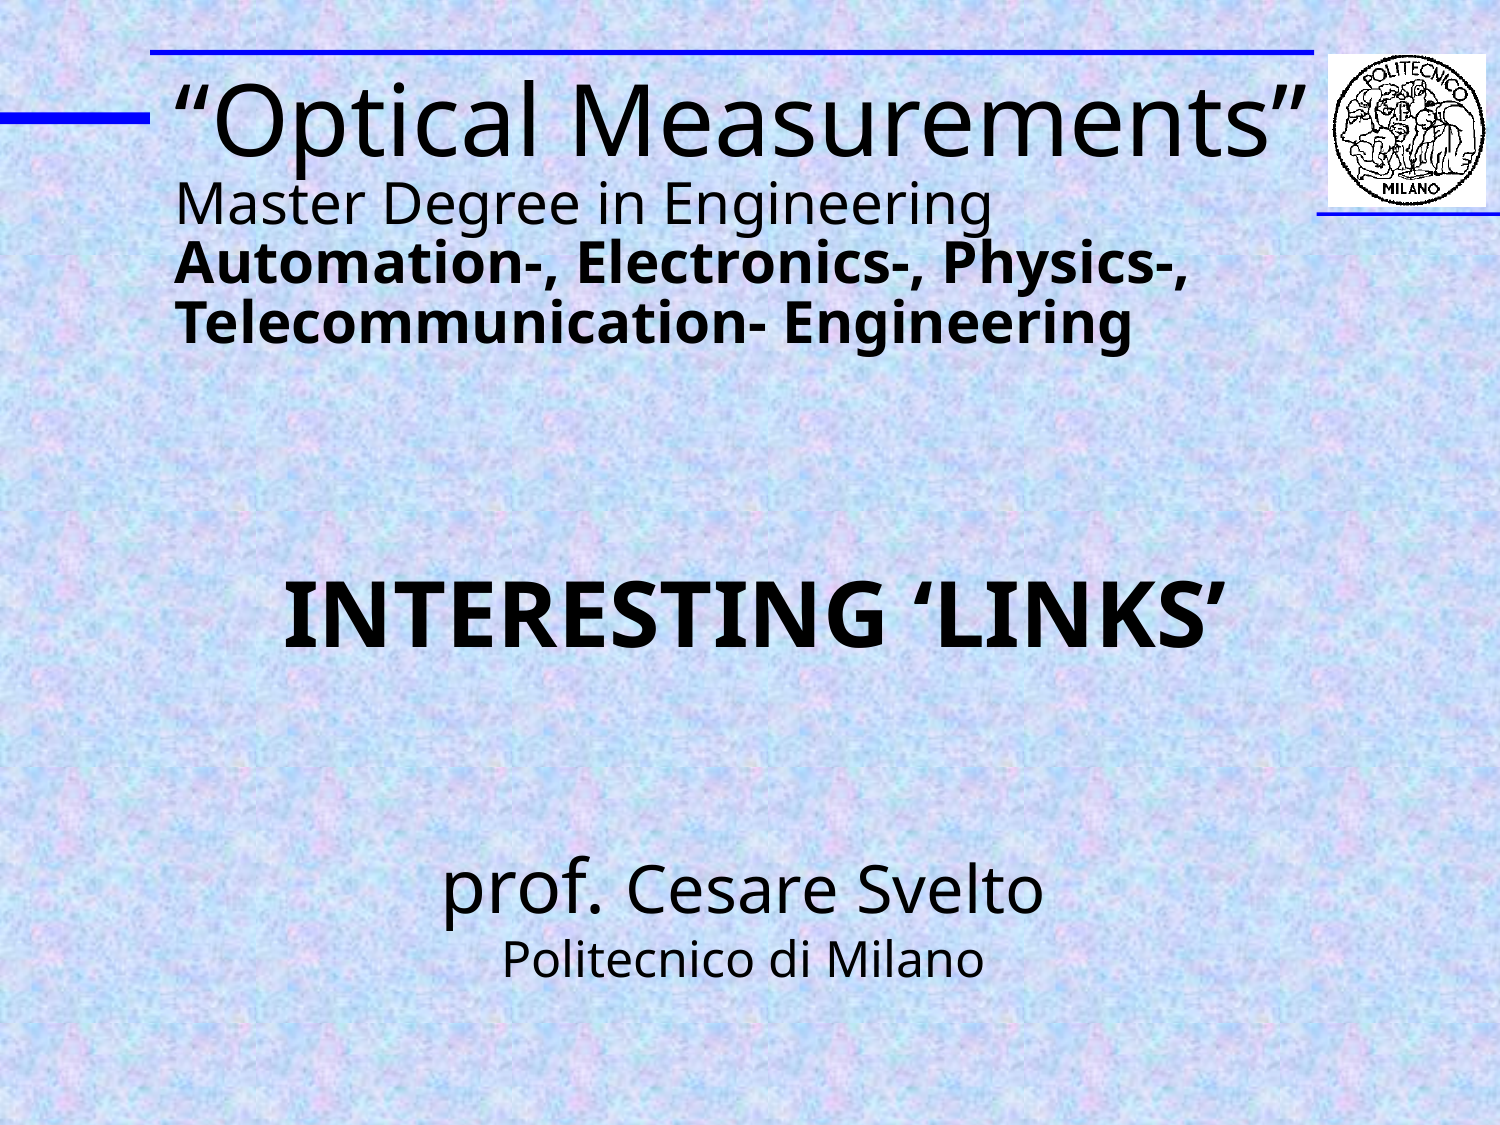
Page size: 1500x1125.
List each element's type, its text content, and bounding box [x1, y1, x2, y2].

text_box INTERESTING ‘LINKS’ prof. Cesare Svelto Politecnico di Milano [112, 194, 1375, 1047]
picture [0, 0, 1500, 1125]
text_box “Optical Measurements” Master Degree in Engineering Automation-, Electronics-, Physics-, Telecommunication- Engineering [174, 74, 1353, 386]
